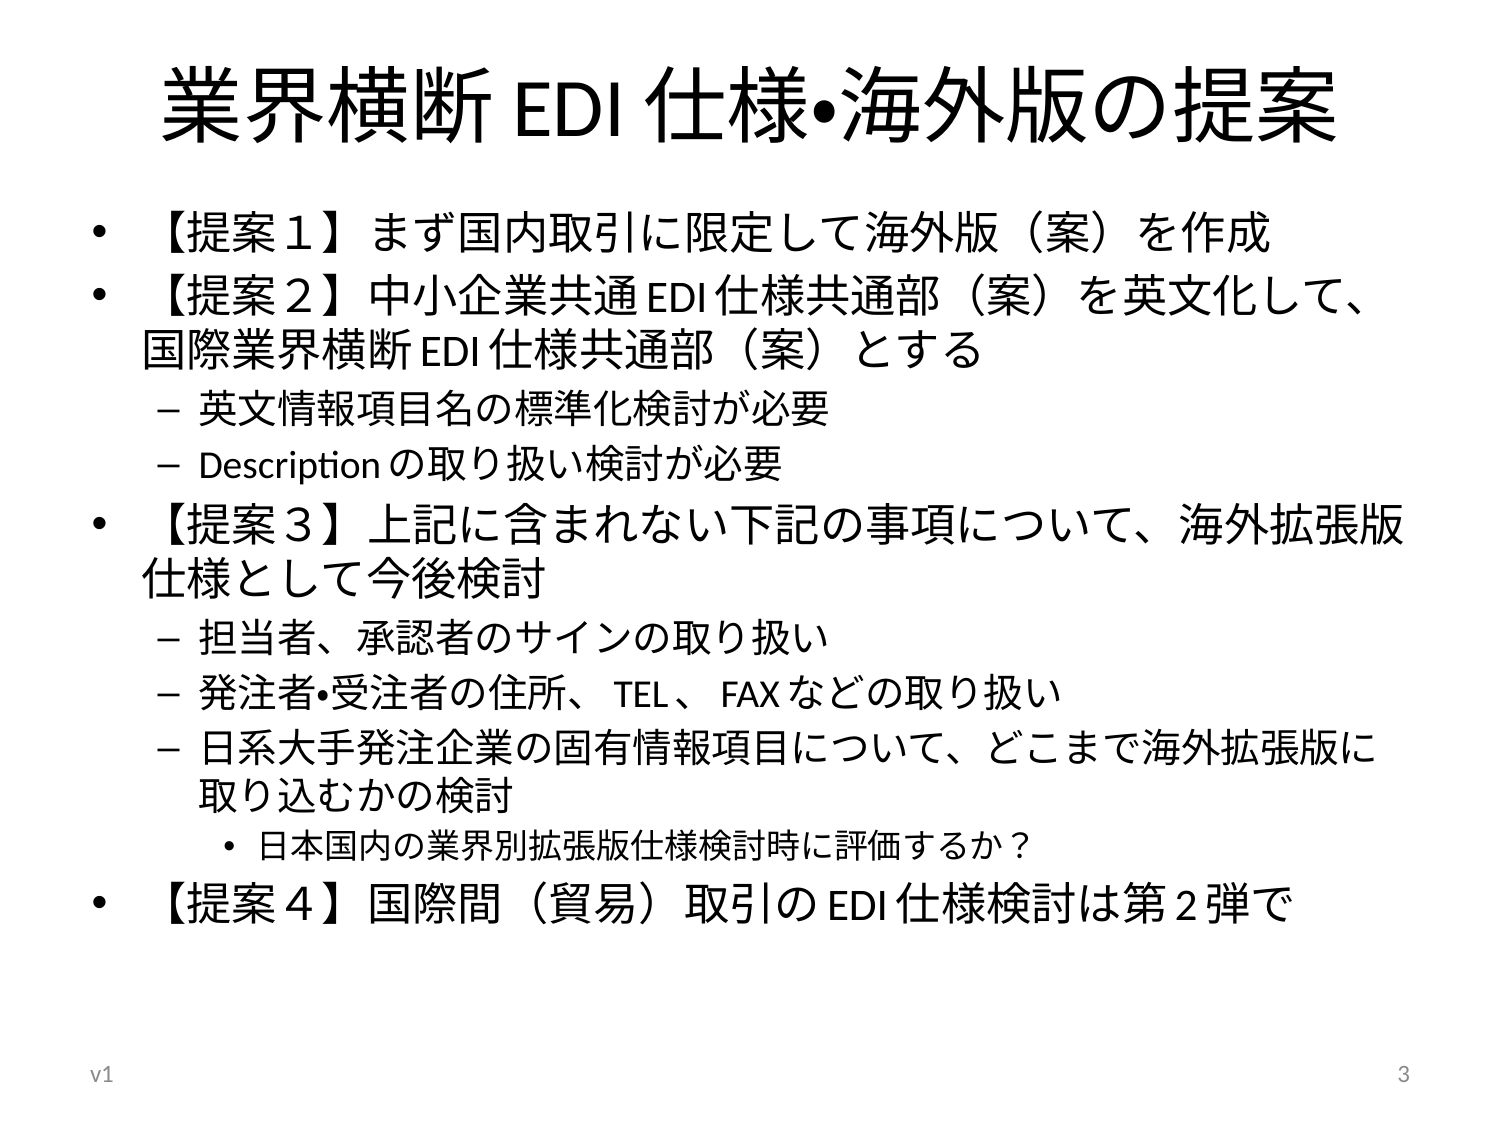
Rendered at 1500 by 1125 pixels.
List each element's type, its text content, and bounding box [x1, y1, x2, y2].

slide_number v1 [75, 1042, 425, 1103]
slide_number 3 [1074, 1042, 1425, 1103]
list 【提案１】まず国内取引に限定して海外版（案）を作成 【提案２】中小企業共通EDI仕様共通部（案）を英文化して、国際業界横断EDI仕様共通部（案）とする 英文情報項目名の標準化検討が必要 Descriptionの取り扱い検討が必要 【提案３】上記に含まれない下記の事項について、海外拡張版仕様として今後検討 担当者、承認者のサインの取り扱い 発注者・受注者の住所、TEL、FAXなどの取り扱い 日系大手発注企業の固有情報項目について、どこまで海外拡張版に取り込むかの検討 日本国内の業界別拡張版仕様検討時に評価するか？ 【提案４】国際間（貿易）取引のEDI仕様検討は第2弾で [76, 196, 1427, 941]
title 業界横断EDI仕様・海外版の提案 [75, 45, 1425, 161]
